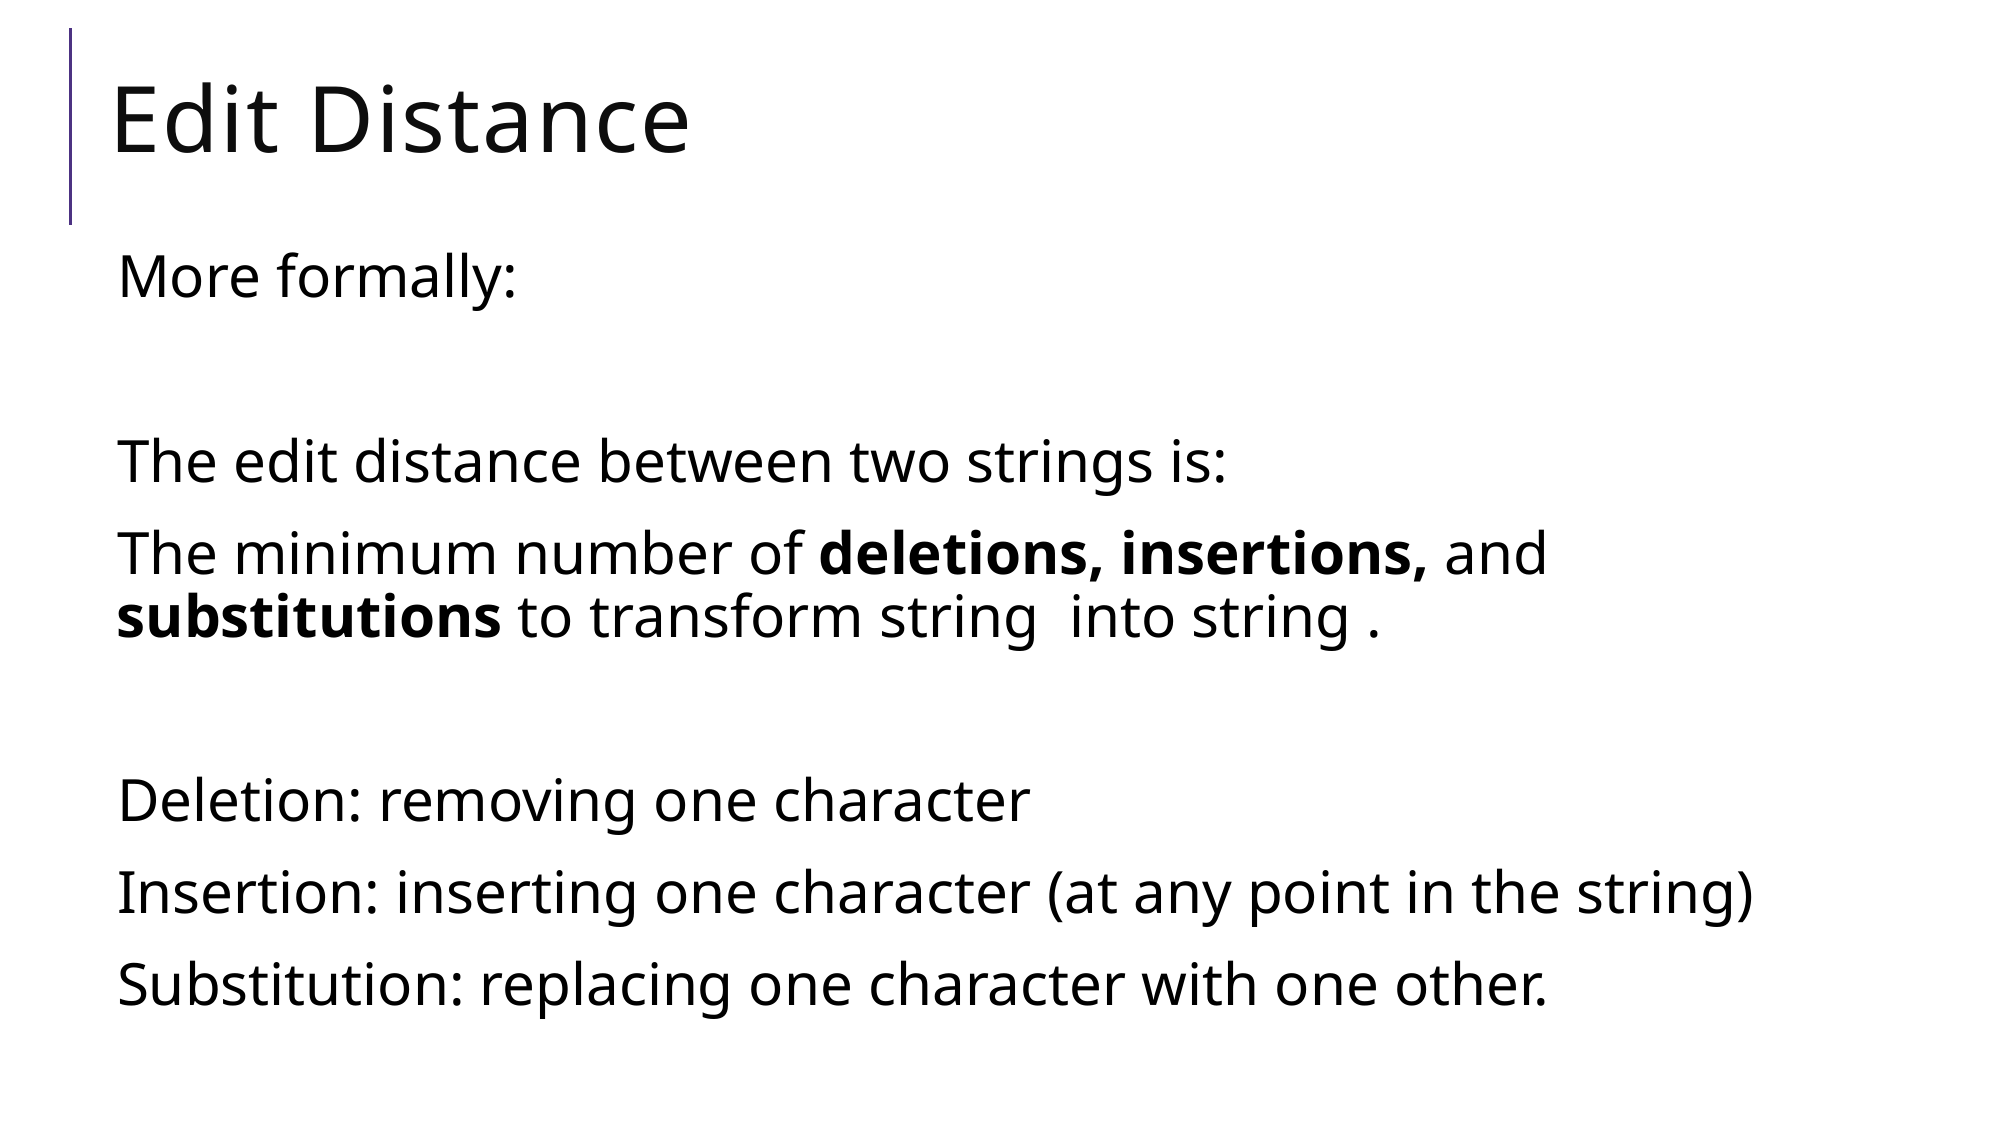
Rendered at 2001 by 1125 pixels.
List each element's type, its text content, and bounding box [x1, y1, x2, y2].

title Edit Distance [94, 43, 1930, 210]
